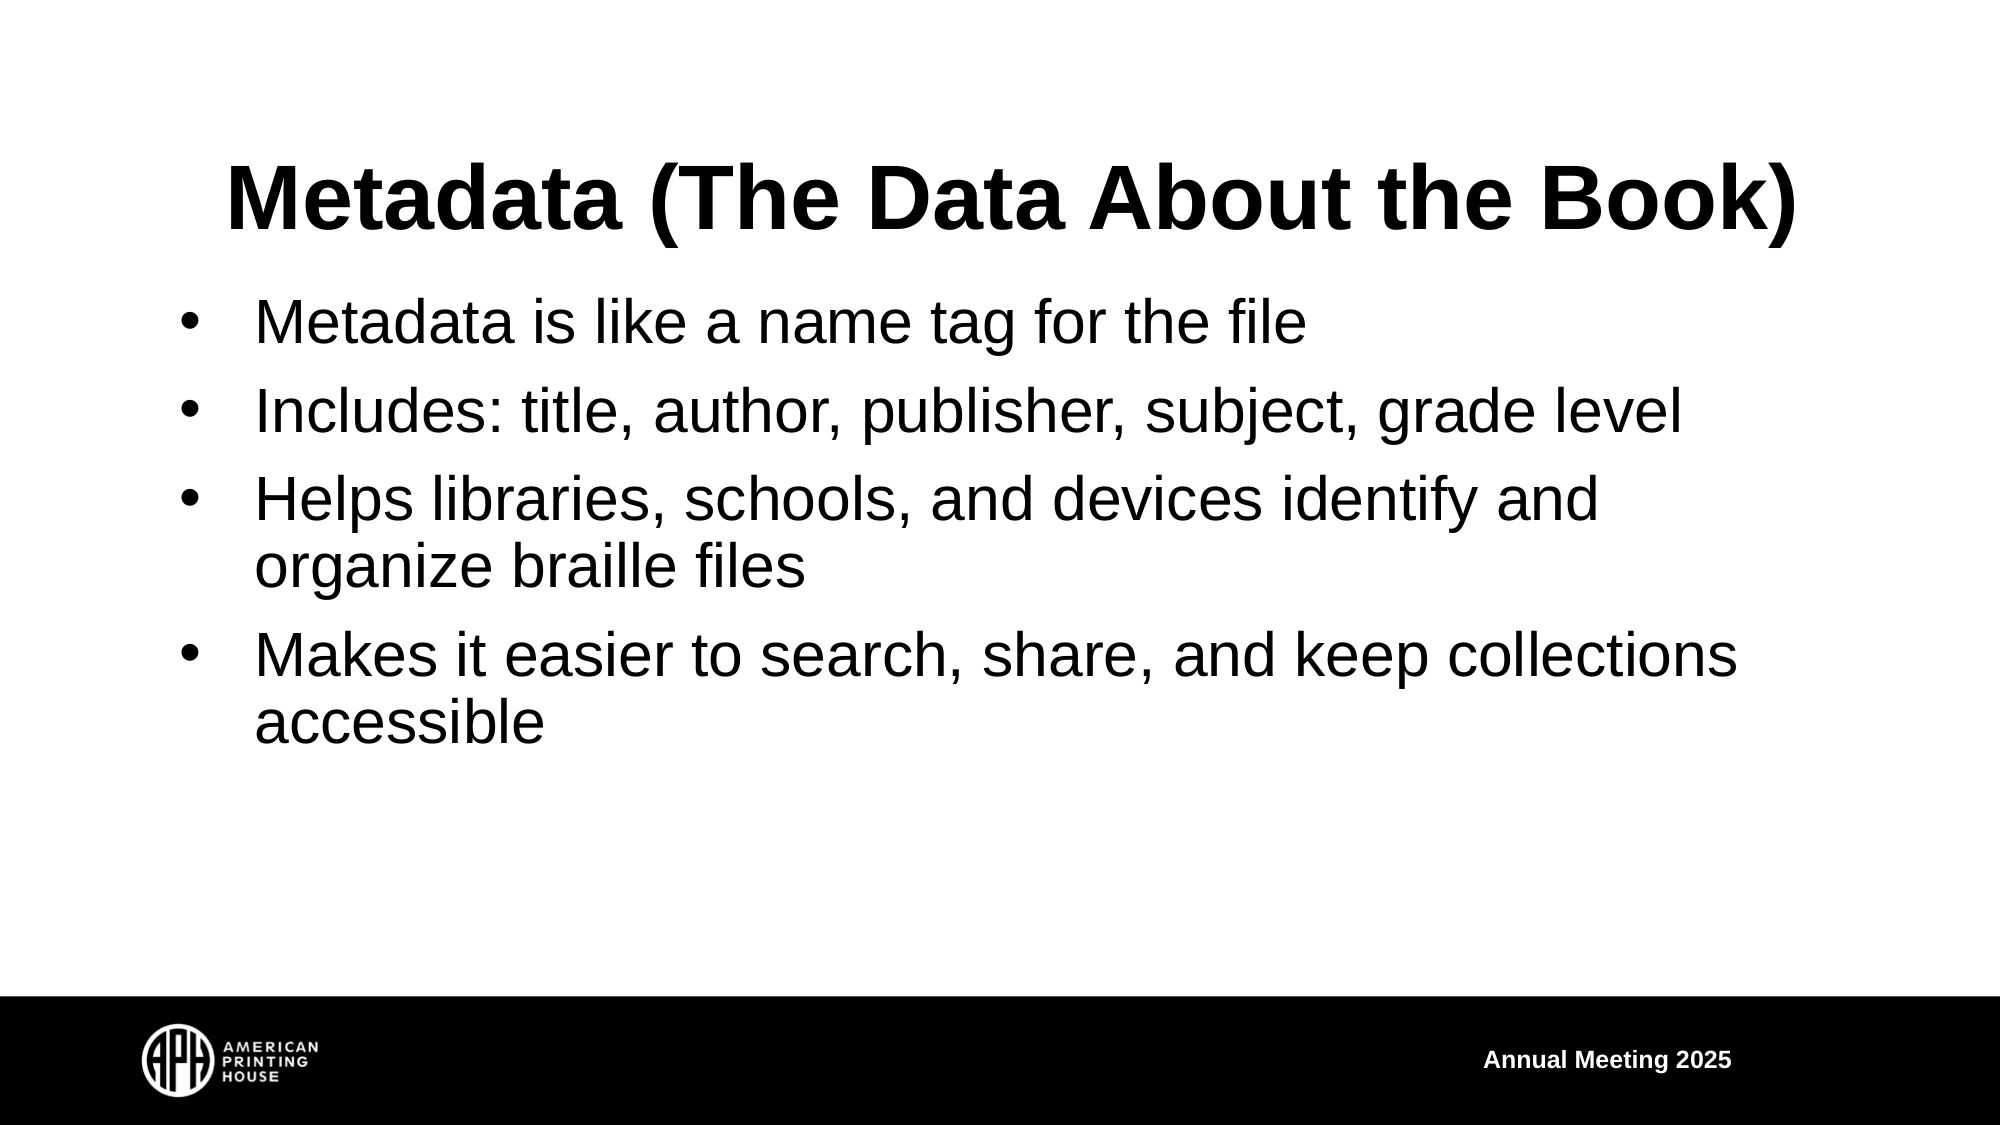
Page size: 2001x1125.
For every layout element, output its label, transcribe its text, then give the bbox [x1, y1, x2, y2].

picture [137, 1019, 326, 1102]
footer Annual Meeting 2025 [794, 1047, 1748, 1070]
title Metadata (The Data About the Book) [164, 128, 1863, 271]
list Metadata is like a name tag for the file Includes: title, author, publisher, subject, grade level Helps libraries, schools, and devices identify and organize braille files Makes it easier to search, share, and keep collections accessible [164, 282, 1863, 925]
